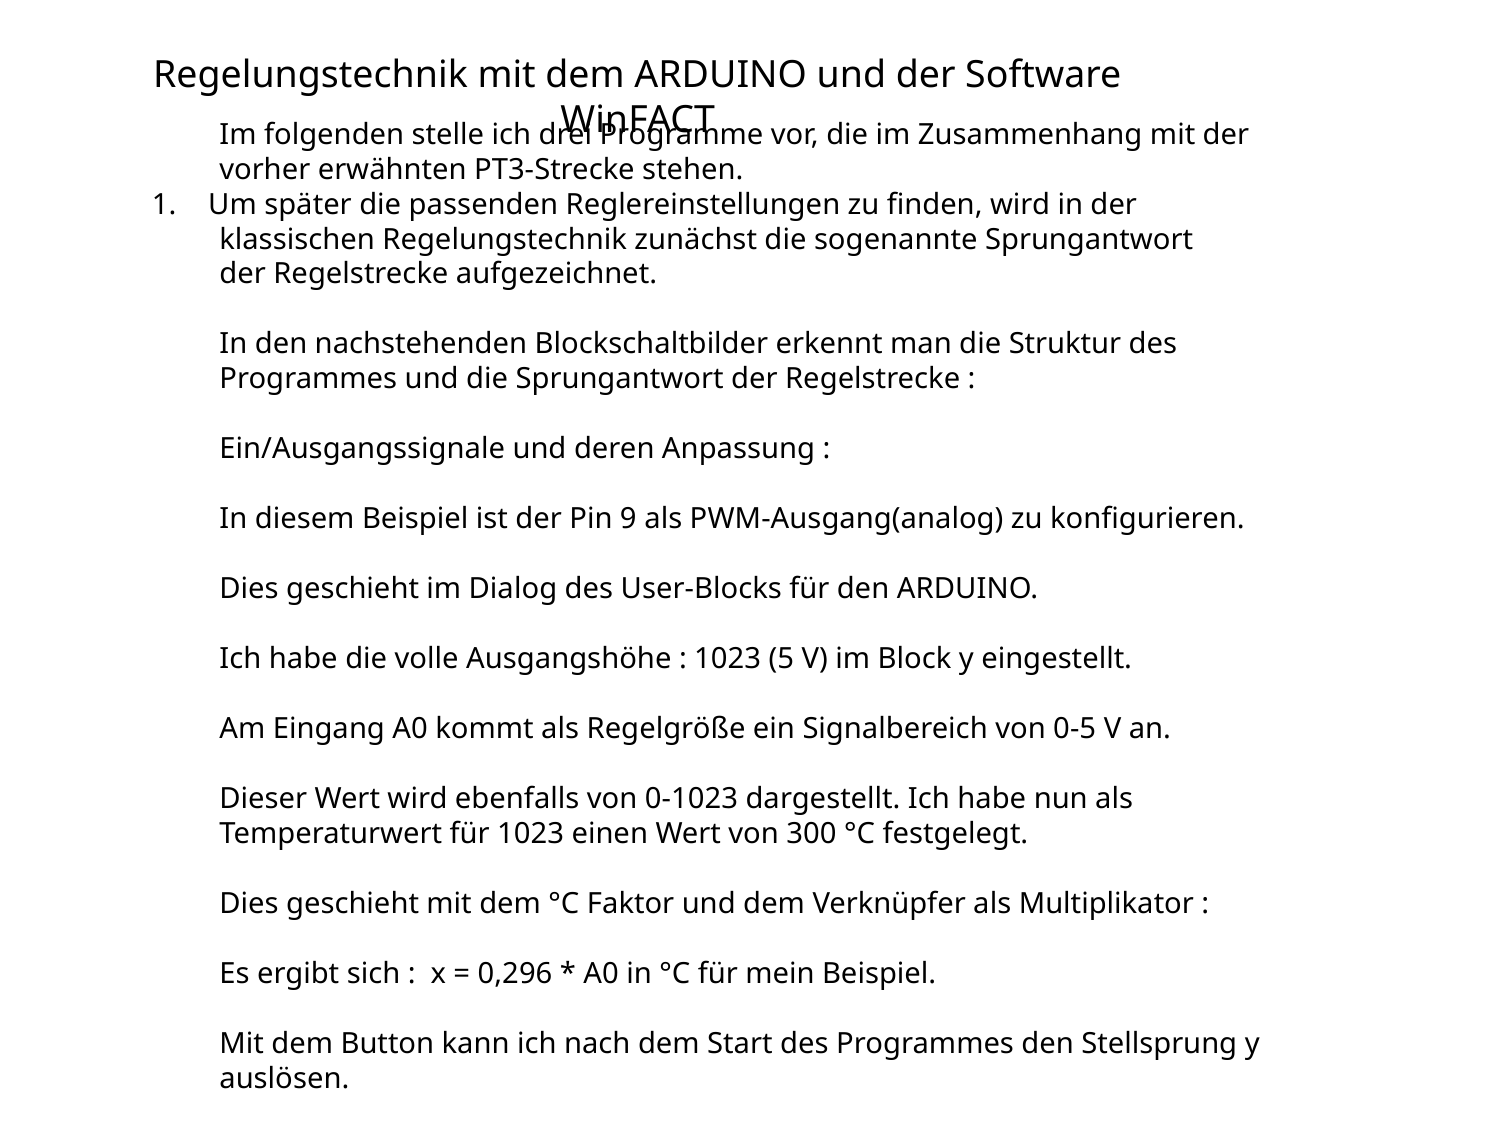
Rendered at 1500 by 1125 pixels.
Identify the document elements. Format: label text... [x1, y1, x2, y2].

text_box Regelungstechnik mit dem ARDUINO und der Software WinFACT [88, 42, 1187, 173]
text_box Im folgenden stelle ich drei Programme vor, die im Zusammenhang mit der vorher erwähnten PT3-Strecke stehen. Um später die passenden Reglereinstellungen zu finden, wird in der klassischen Regelungstechnik zunächst die sogenannte Sprungantwort der Regelstrecke aufgezeichnet. In den nachstehenden Blockschaltbilder erkennt man die Struktur des Programmes und die Sprungantwort der Regelstrecke : Ein/Ausgangssignale und deren Anpassung : In diesem Beispiel ist der Pin 9 als PWM-Ausgang(analog) zu konfigurieren. Dies geschieht im Dialog des User-Blocks für den ARDUINO. Ich habe die volle Ausgangshöhe : 1023 (5 V) im Block y eingestellt. Am Eingang A0 kommt als Regelgröße ein Signalbereich von 0-5 V an. Dieser Wert wird ebenfalls von 0-1023 dargestellt. Ich habe nun als Temperaturwert für 1023 einen Wert von 300 °C festgelegt. Dies geschieht mit dem °C Faktor und dem Verknüpfer als Multiplikator : Es ergibt sich : x = 0,296 * A0 in °C für mein Beispiel. Mit dem Button kann ich nach dem Start des Programmes den Stellsprung y auslösen. [137, 107, 1294, 1102]
